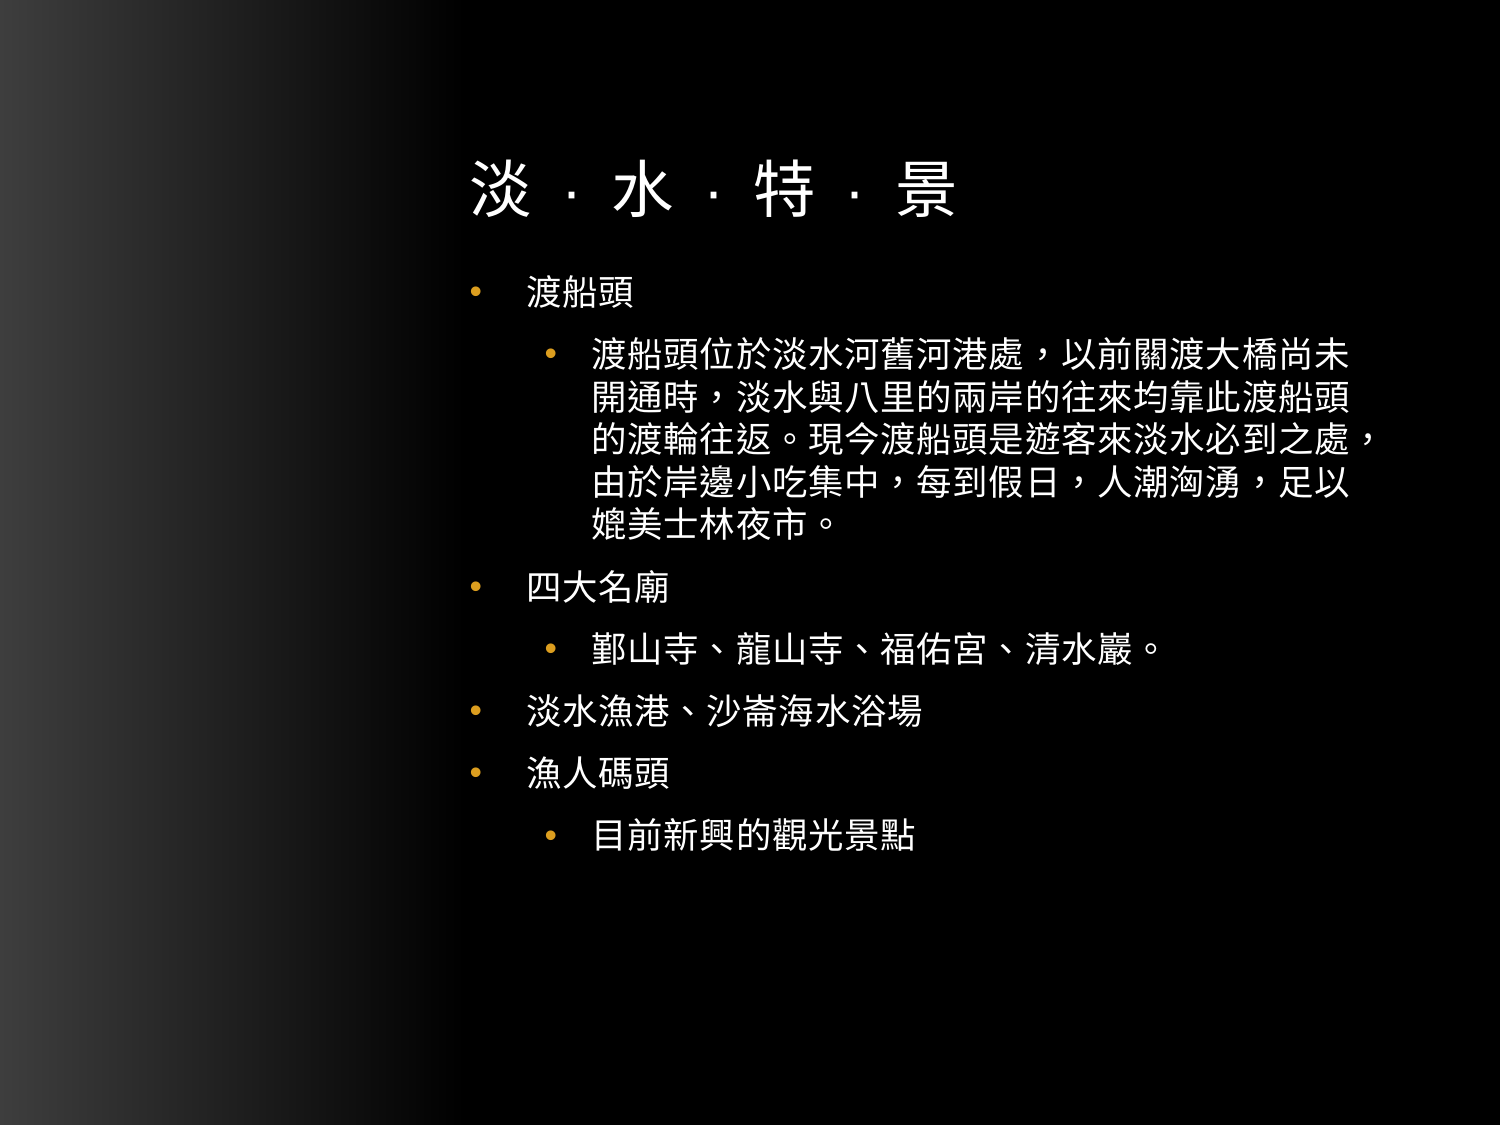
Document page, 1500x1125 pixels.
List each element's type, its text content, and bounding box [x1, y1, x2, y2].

list 渡船頭 渡船頭位於淡水河舊河港處，以前關渡大橋尚未開通時，淡水與八里的兩岸的往來均靠此渡船頭的渡輪往返。現今渡船頭是遊客來淡水必到之處，由於岸邊小吃集中，每到假日，人潮洶湧，足以媲美士林夜市。 四大名廟 鄞山寺、龍山寺、福佑宮、清水巖。 淡水漁港、沙崙海水浴場 漁人碼頭 目前新興的觀光景點 [454, 262, 1400, 938]
title 淡 · 水 · 特 · 景 [454, 45, 1401, 233]
